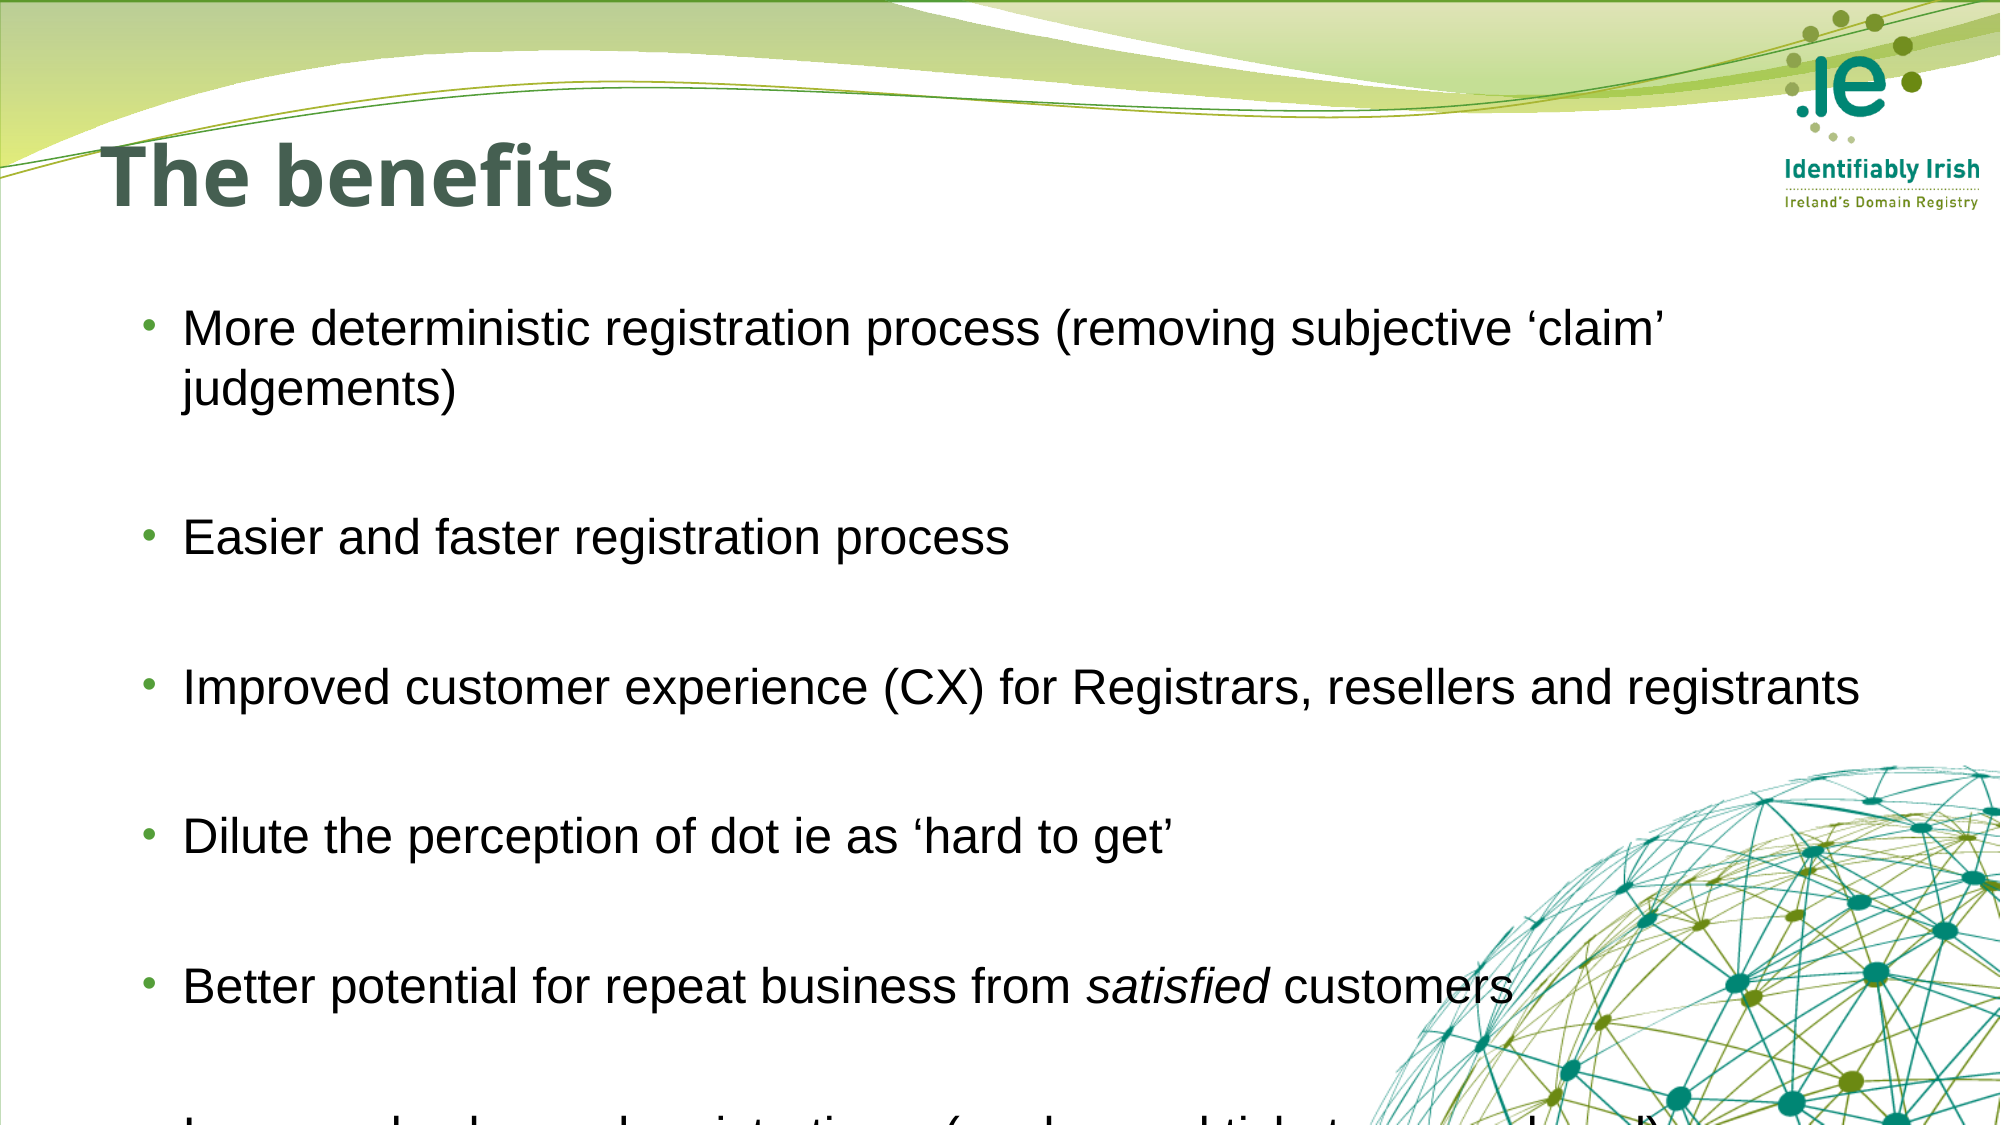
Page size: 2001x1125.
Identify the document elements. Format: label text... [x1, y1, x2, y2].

picture [1368, 763, 2000, 1125]
picture [1784, 10, 1979, 210]
title The benefits [99, 115, 1900, 303]
list More deterministic registration process (removing subjective ‘claim’ judgements) Easier and faster registration process Improved customer experience (CX) for Registrars, resellers and registrants Dilute the perception of dot ie as ‘hard to get’ Better potential for repeat business from satisfied customers Increased sales and registrations (as dropped tickets are reduced) [62, 287, 1882, 1008]
